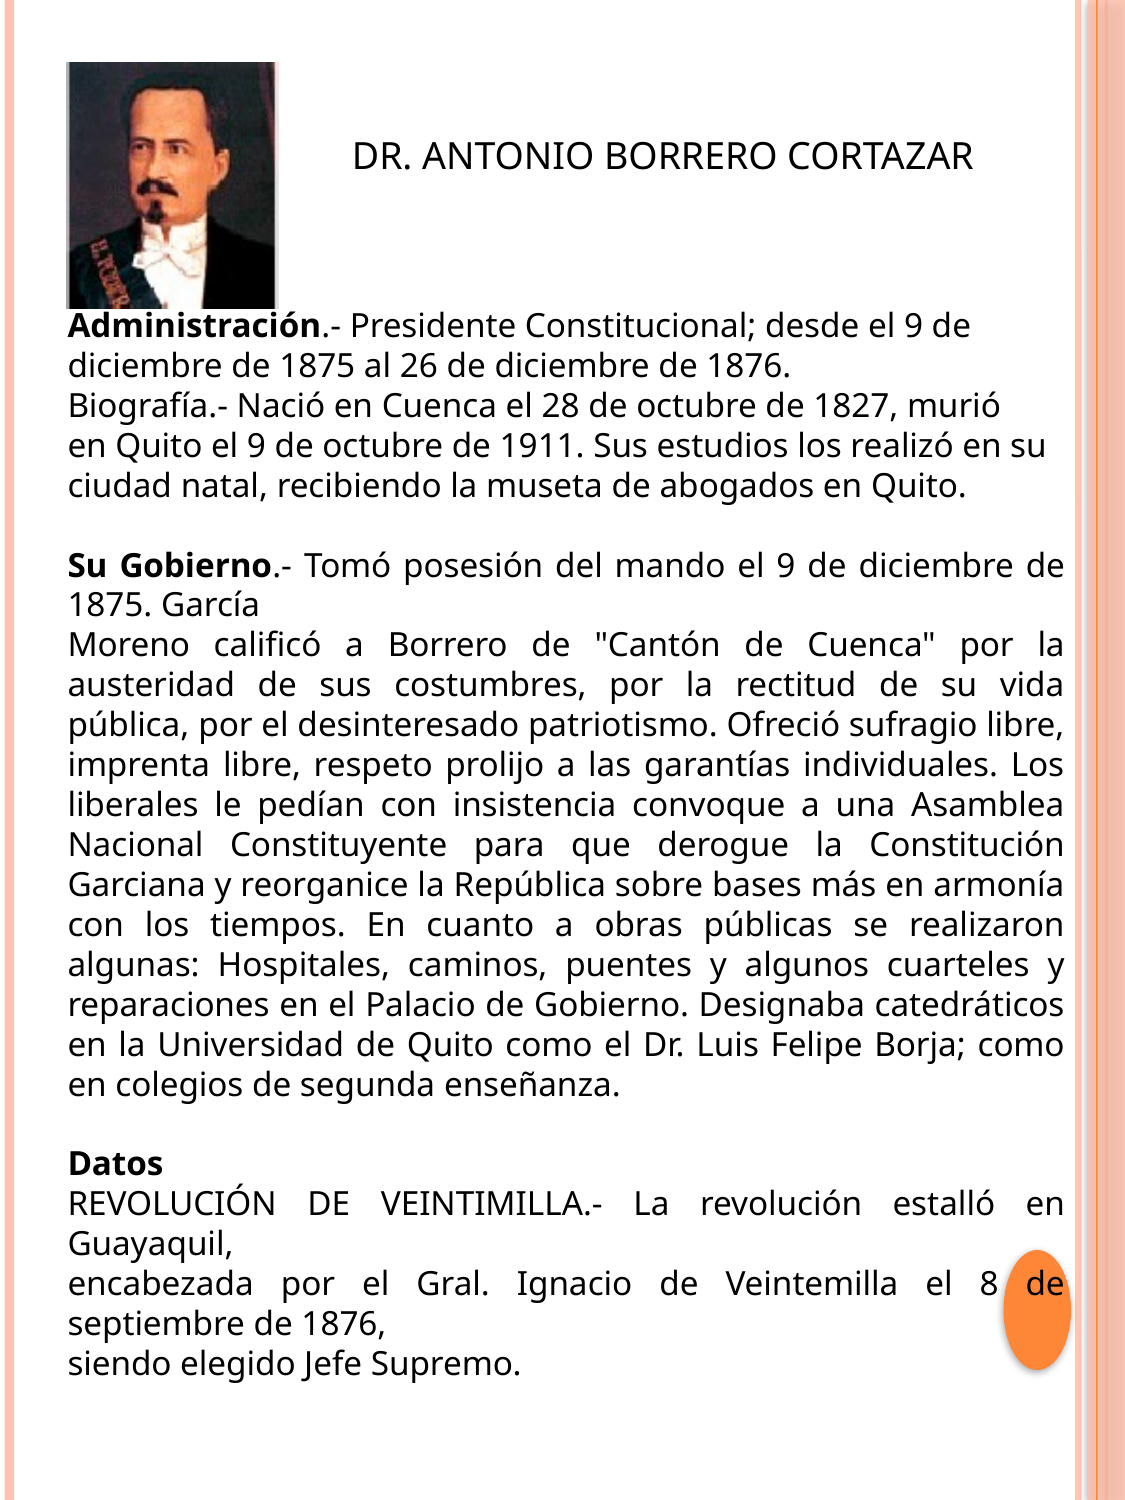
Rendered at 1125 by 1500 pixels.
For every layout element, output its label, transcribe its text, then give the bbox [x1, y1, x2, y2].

picture [65, 61, 280, 309]
text_box DR. ANTONIO BORRERO CORTAZAR [337, 124, 999, 185]
text_box Administración.- Presidente Constitucional; desde el 9 de diciembre de 1875 al 26 de diciembre de 1876. Biografía.- Nació en Cuenca el 28 de octubre de 1827, murió en Quito el 9 de octubre de 1911. Sus estudios los realizó en su ciudad natal, recibiendo la museta de abogados en Quito. Su Gobierno.- Tomó posesión del mando el 9 de diciembre de 1875. García Moreno calificó a Borrero de "Cantón de Cuenca" por la austeridad de sus costumbres, por la rectitud de su vida pública, por el desinteresado patriotismo. Ofreció sufragio libre, imprenta libre, respeto prolijo a las garantías individuales. Los liberales le pedían con insistencia convoque a una Asamblea Nacional Constituyente para que derogue la Constitución Garciana y reorganice la República sobre bases más en armonía con los tiempos. En cuanto a obras públicas se realizaron algunas: Hospitales, caminos, puentes y algunos cuarteles y reparaciones en el Palacio de Gobierno. Designaba catedráticos en la Universidad de Quito como el Dr. Luis Felipe Borja; como en colegios de segunda enseñanza. Datos REVOLUCIÓN DE VEINTIMILLA.- La revolución estalló en Guayaquil, encabezada por el Gral. Ignacio de Veintemilla el 8 de septiembre de 1876, siendo elegido Jefe Supremo. [52, 296, 1082, 1390]
